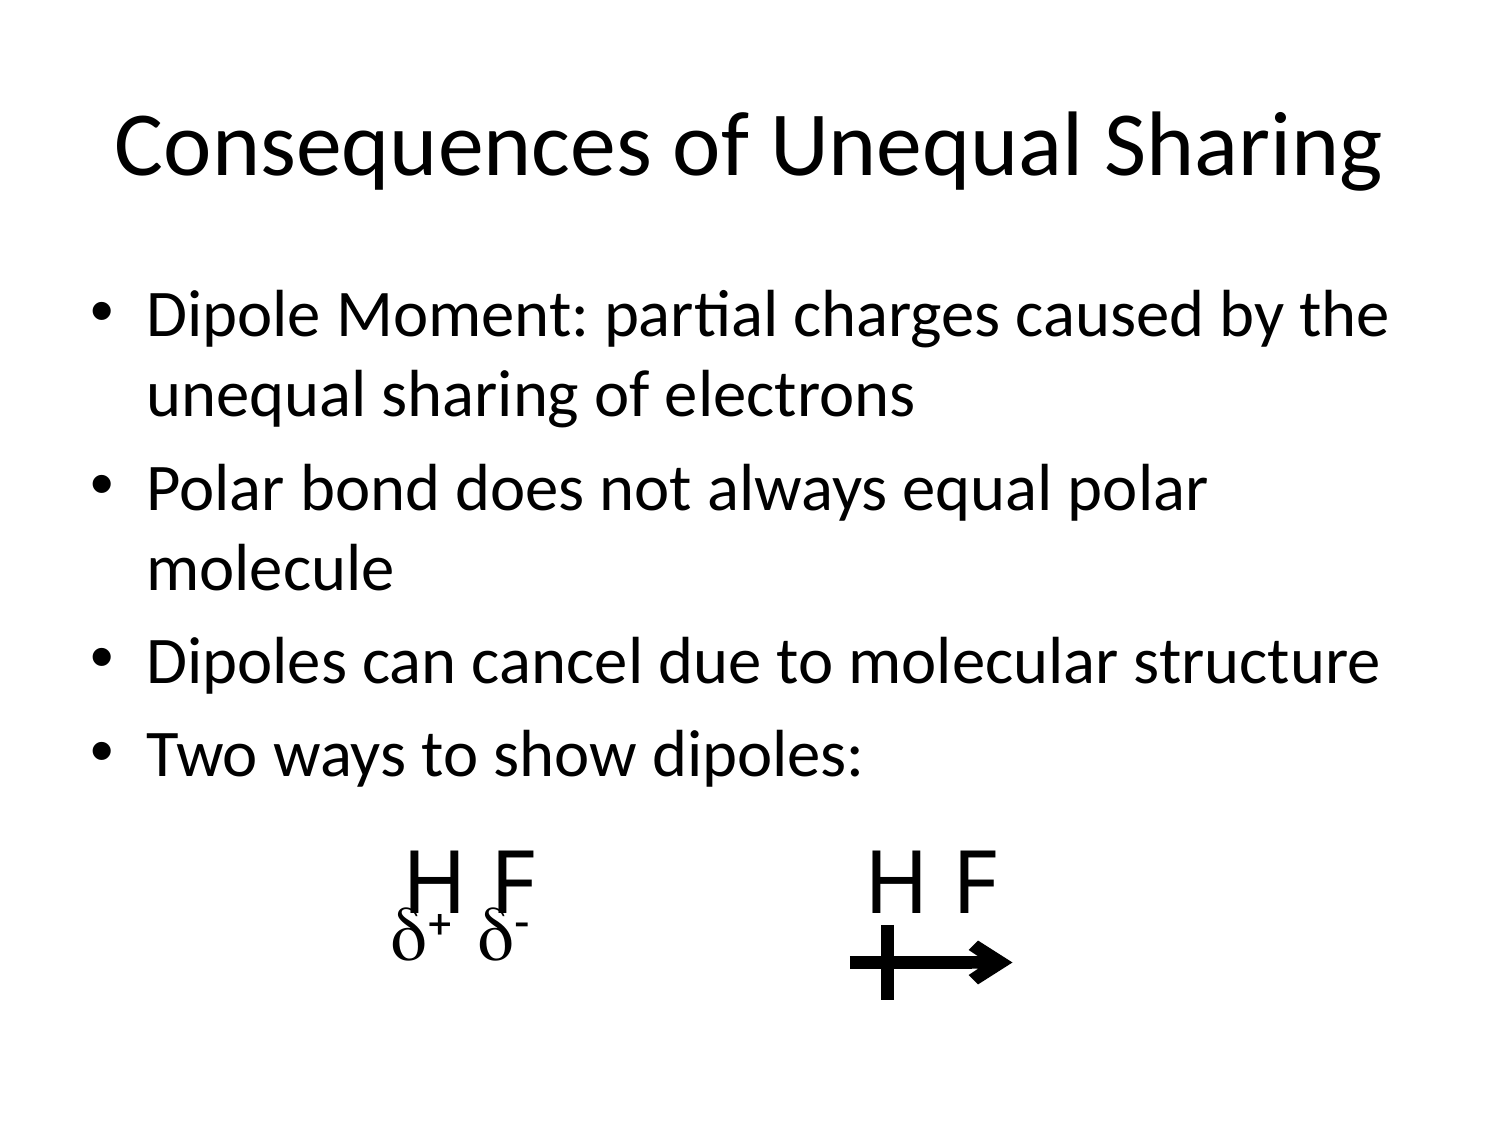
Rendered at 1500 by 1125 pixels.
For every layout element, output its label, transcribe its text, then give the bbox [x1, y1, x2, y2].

title Consequences of Unequal Sharing [75, 45, 1425, 233]
table_header d- [463, 900, 638, 984]
table_header H F [850, 812, 1050, 947]
list Dipole Moment: partial charges caused by the unequal sharing of electrons Polar bond does not always equal polar molecule Dipoles can cancel due to molecular structure Two ways to show dipoles: [75, 262, 1425, 1005]
table_header d+ [375, 900, 463, 984]
table_header H F [388, 812, 587, 900]
